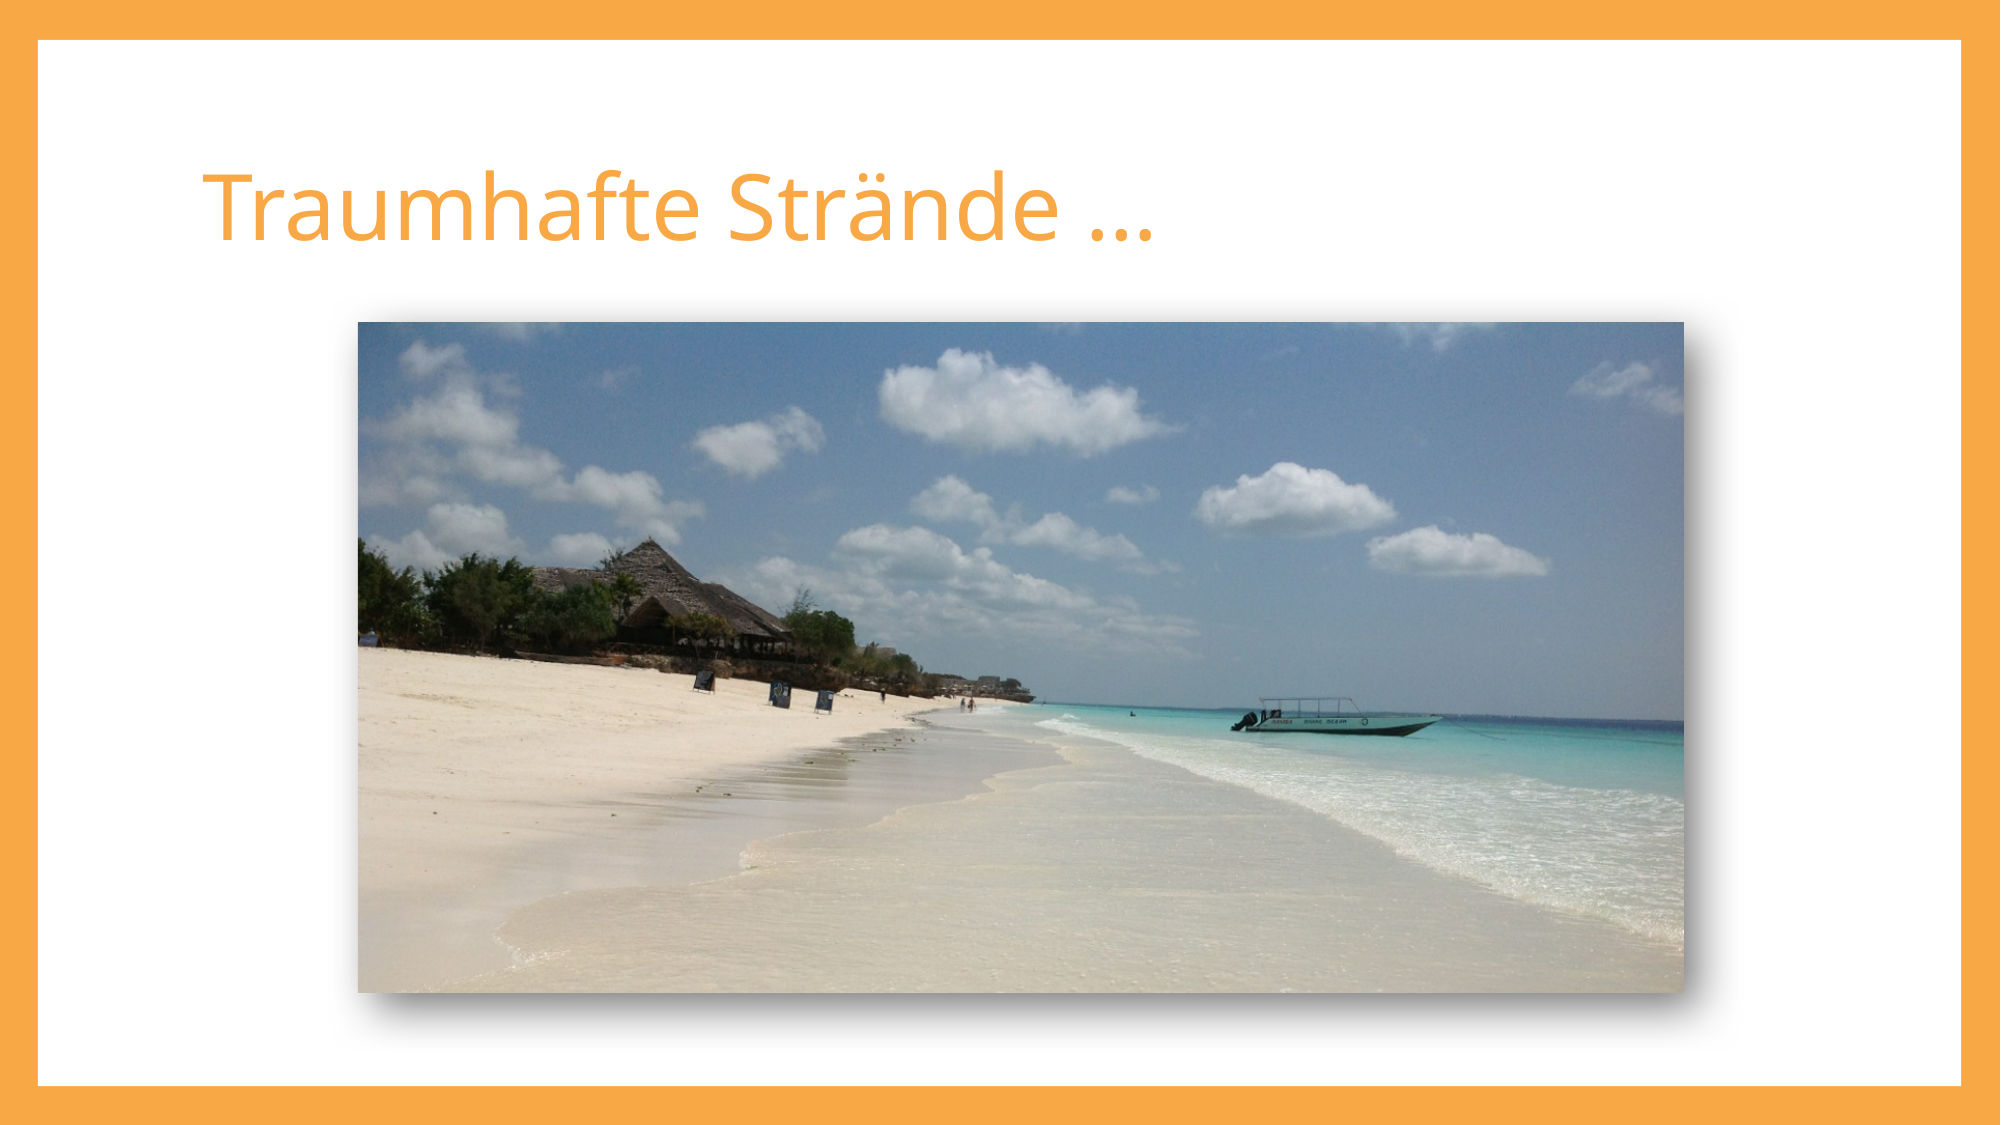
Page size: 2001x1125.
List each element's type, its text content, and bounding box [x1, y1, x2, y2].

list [357, 322, 1685, 993]
title Traumhafte Strände … [187, 99, 1808, 323]
